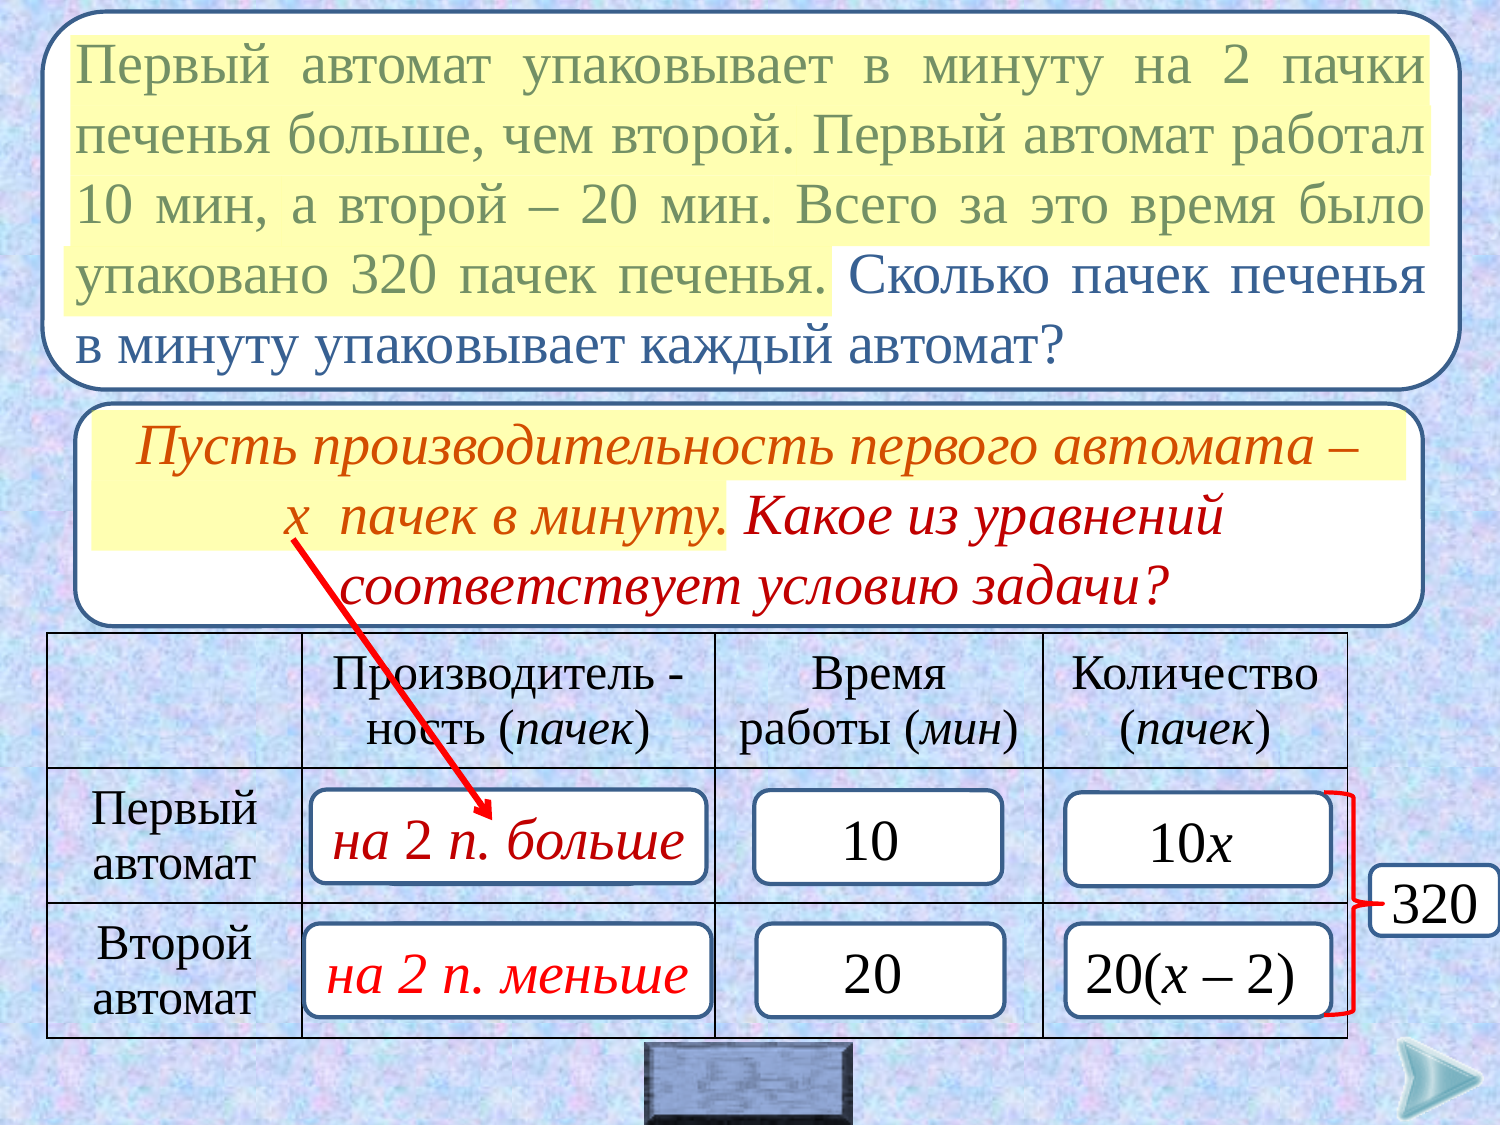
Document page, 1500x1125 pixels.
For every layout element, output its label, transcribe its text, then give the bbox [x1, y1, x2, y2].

table_header [48, 634, 246, 767]
table_cell Первый автомат [48, 769, 301, 902]
table_cell [303, 904, 714, 934]
text_box [771, 174, 1432, 248]
text_box Первый автомат упаковывает в минуту на 2 пачки печенья больше, чем второй. Первый автомат работал 10 мин, а второй – 20 мин. Всего за это время было упаковано 320 пачек печенья. Сколько пачек печенья в минуту упаковывает каждый автомат? ? [40, 9, 1462, 392]
text_box [795, 103, 1433, 178]
text_box [279, 174, 771, 244]
table_cell [716, 904, 1042, 1037]
text_box на 2 п. меньше [301, 921, 714, 1020]
text_box на 2 п. больше [308, 787, 709, 886]
picture [0, 0, 1500, 1125]
text_box [68, 103, 795, 174]
table_header Количество (пачек) [1044, 635, 1347, 767]
table_cell [716, 769, 1042, 902]
text_box 20 [754, 921, 1007, 1020]
table_cell [1044, 904, 1347, 1037]
text_box [61, 244, 834, 318]
table_header Производитель - ность (пачек) [539, 635, 714, 767]
text_box [68, 174, 279, 244]
table_header Время работы (мин) [716, 635, 1042, 767]
text_box [1324, 791, 1384, 1016]
text_box 320 [1367, 862, 1500, 938]
table_cell Второй автомат [48, 904, 301, 1037]
table_cell [1044, 769, 1347, 902]
table_cell [303, 1007, 714, 1037]
text_box 20(х – 2) [1063, 921, 1327, 1020]
text_box [68, 33, 1432, 103]
text_box 10х [1063, 790, 1324, 889]
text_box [251, 579, 534, 780]
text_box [74, 398, 1424, 627]
table_cell [303, 769, 714, 902]
text_box 10 [752, 788, 1005, 887]
